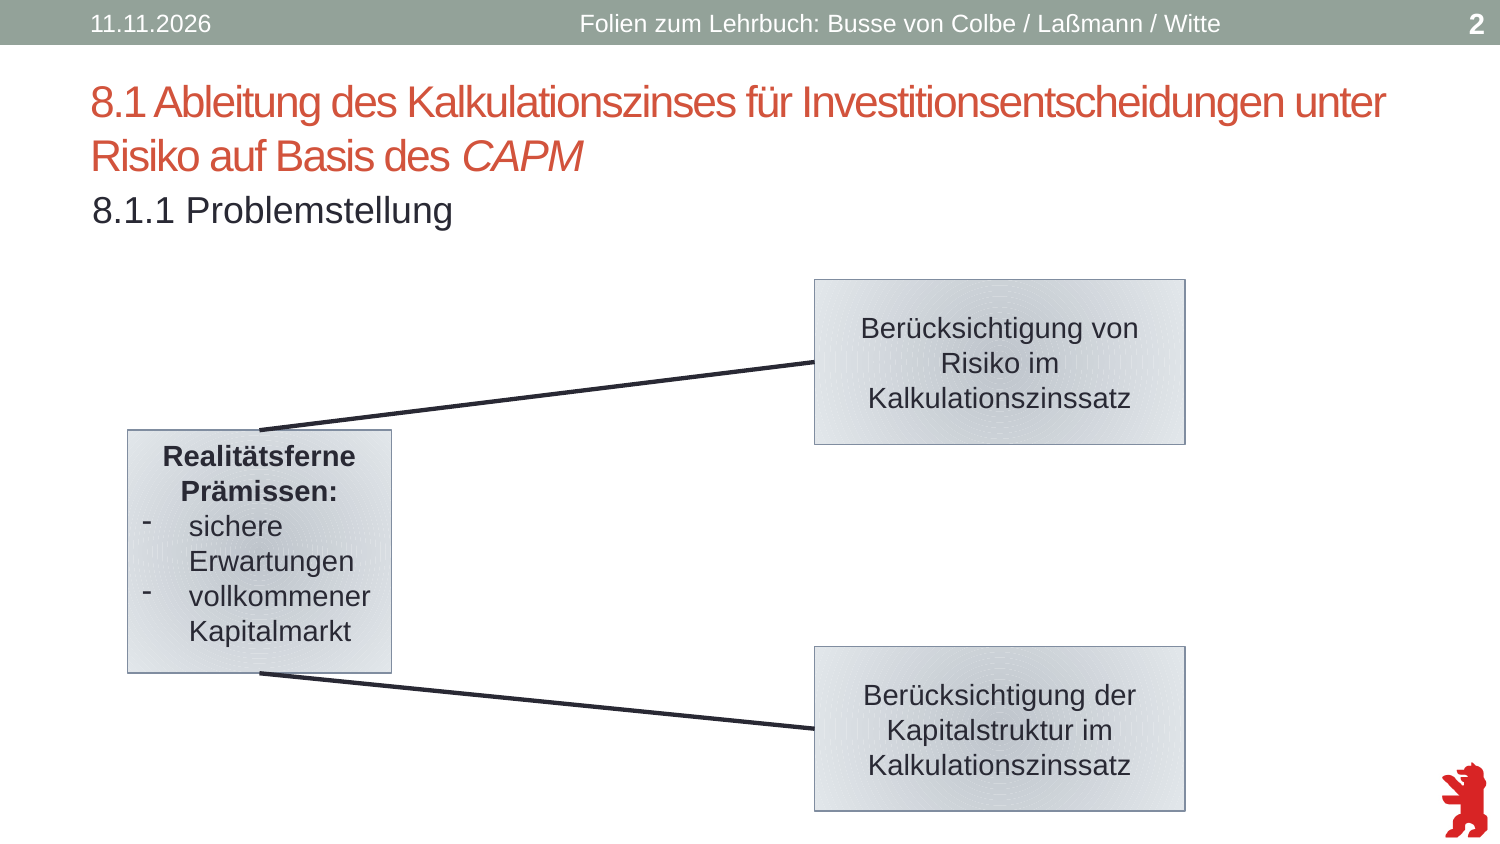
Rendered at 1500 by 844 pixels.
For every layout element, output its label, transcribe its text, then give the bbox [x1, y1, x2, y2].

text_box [259, 361, 815, 431]
text_box Berücksichtigung von Risiko im Kalkulationszinssatz [814, 279, 1186, 445]
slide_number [75, 2, 550, 43]
title 8.1 Ableitung des Kalkulationszinses für Investitionsentscheidungen unter Risiko auf Basis des CAPM [75, 65, 1425, 188]
picture [1434, 760, 1500, 844]
text_box Berücksichtigung der Kapitalstruktur im Kalkulationszinssatz [814, 646, 1186, 812]
slide_number 2 [1325, 2, 1500, 43]
text_box 8.1.1 Problemstellung [77, 178, 469, 239]
text_box Realitätsferne Prämissen: sichere Erwartungen vollkommener Kapitalmarkt [127, 429, 392, 674]
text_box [259, 673, 815, 730]
footer Folien zum Lehrbuch: Busse von Colbe / Laßmann / Witte [562, 2, 1238, 43]
